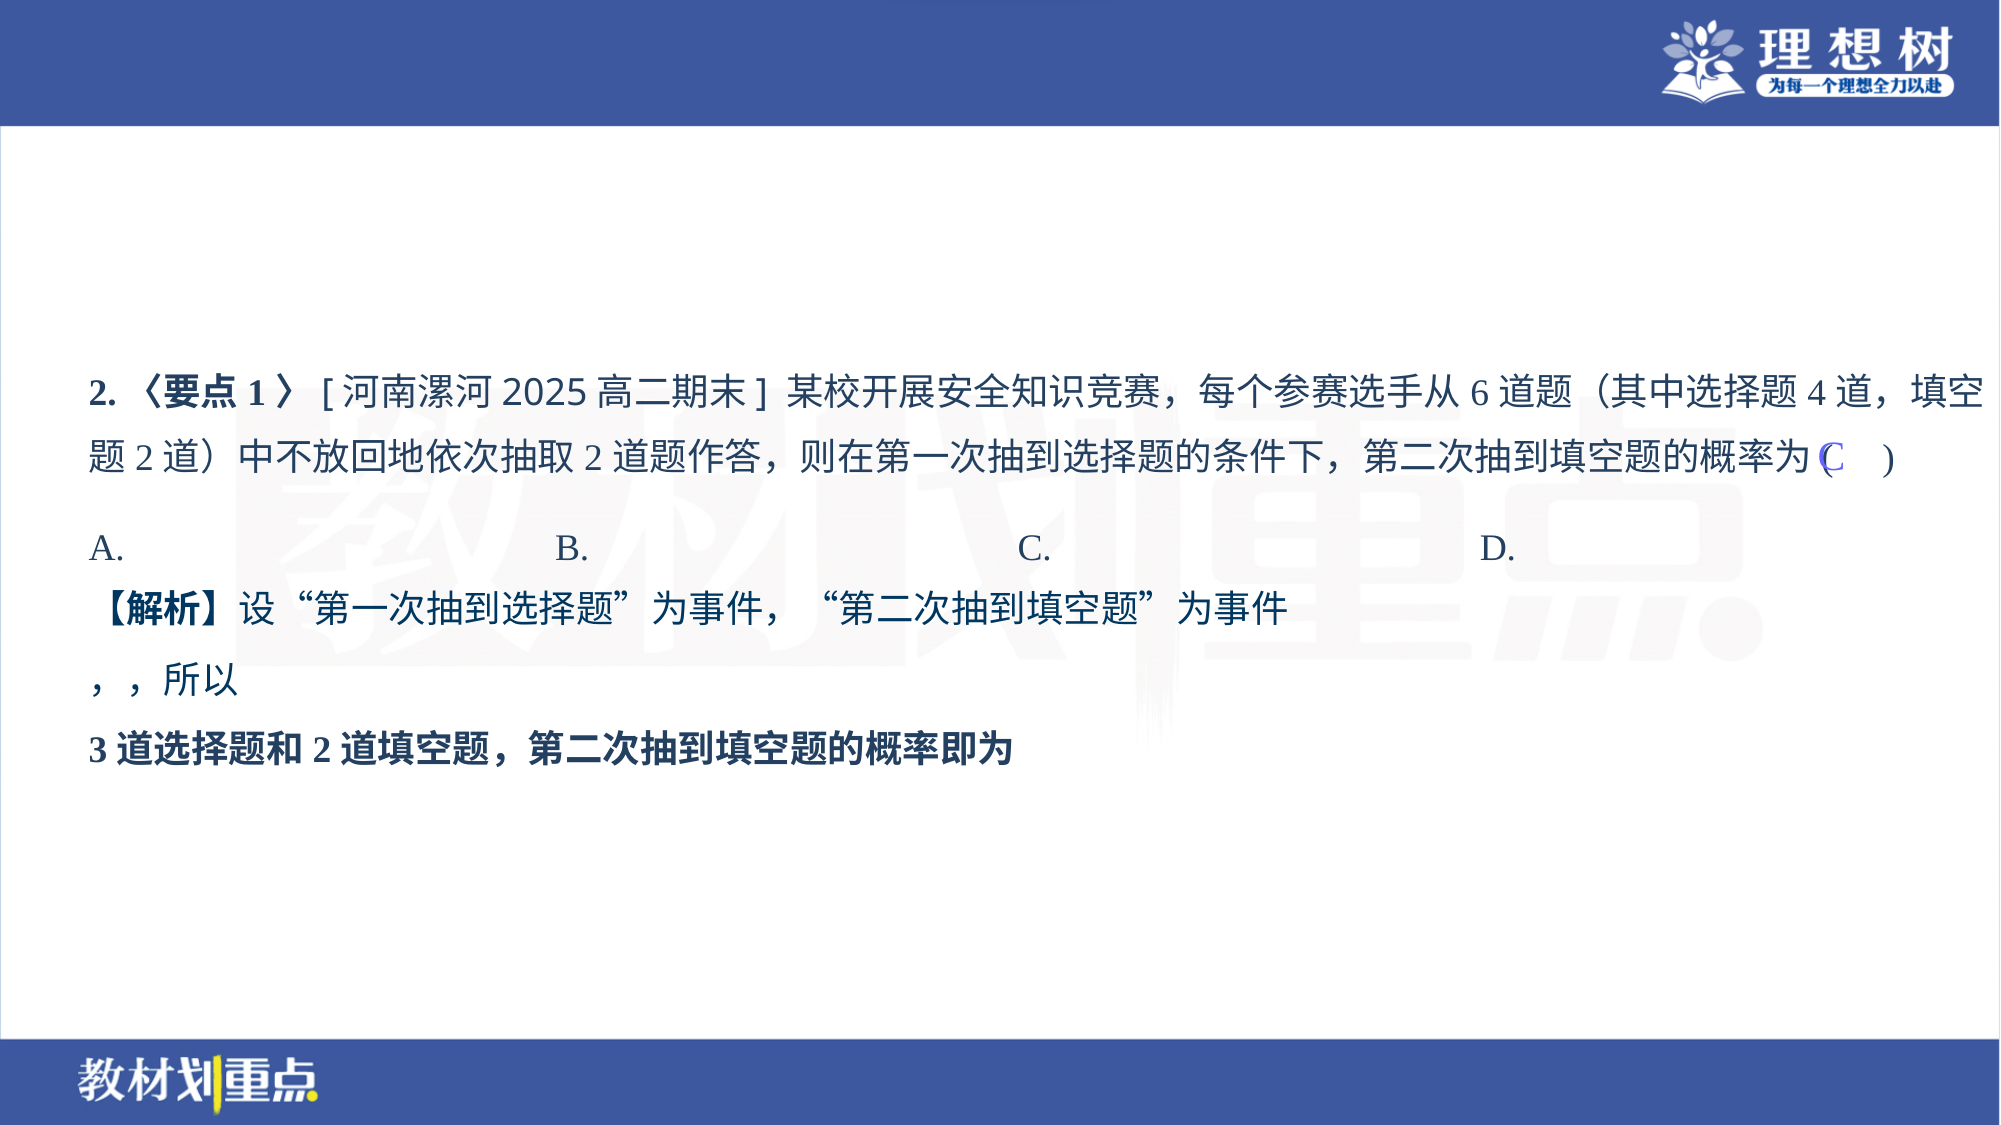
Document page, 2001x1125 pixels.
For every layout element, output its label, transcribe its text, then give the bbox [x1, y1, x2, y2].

picture [0, 0, 2000, 1125]
text_box 2.〈要点1〉[河南漯河2025高二期末] 某校开展安全知识竞赛，每个参赛选手从6道题（其中选择题4道，填空 题2道）中不放回地依次抽取2道题作答，则在第一次抽到选择题的条件下，第二次抽到填空题的概率为( ) [88, 344, 1911, 471]
text_box C [1802, 426, 1861, 477]
